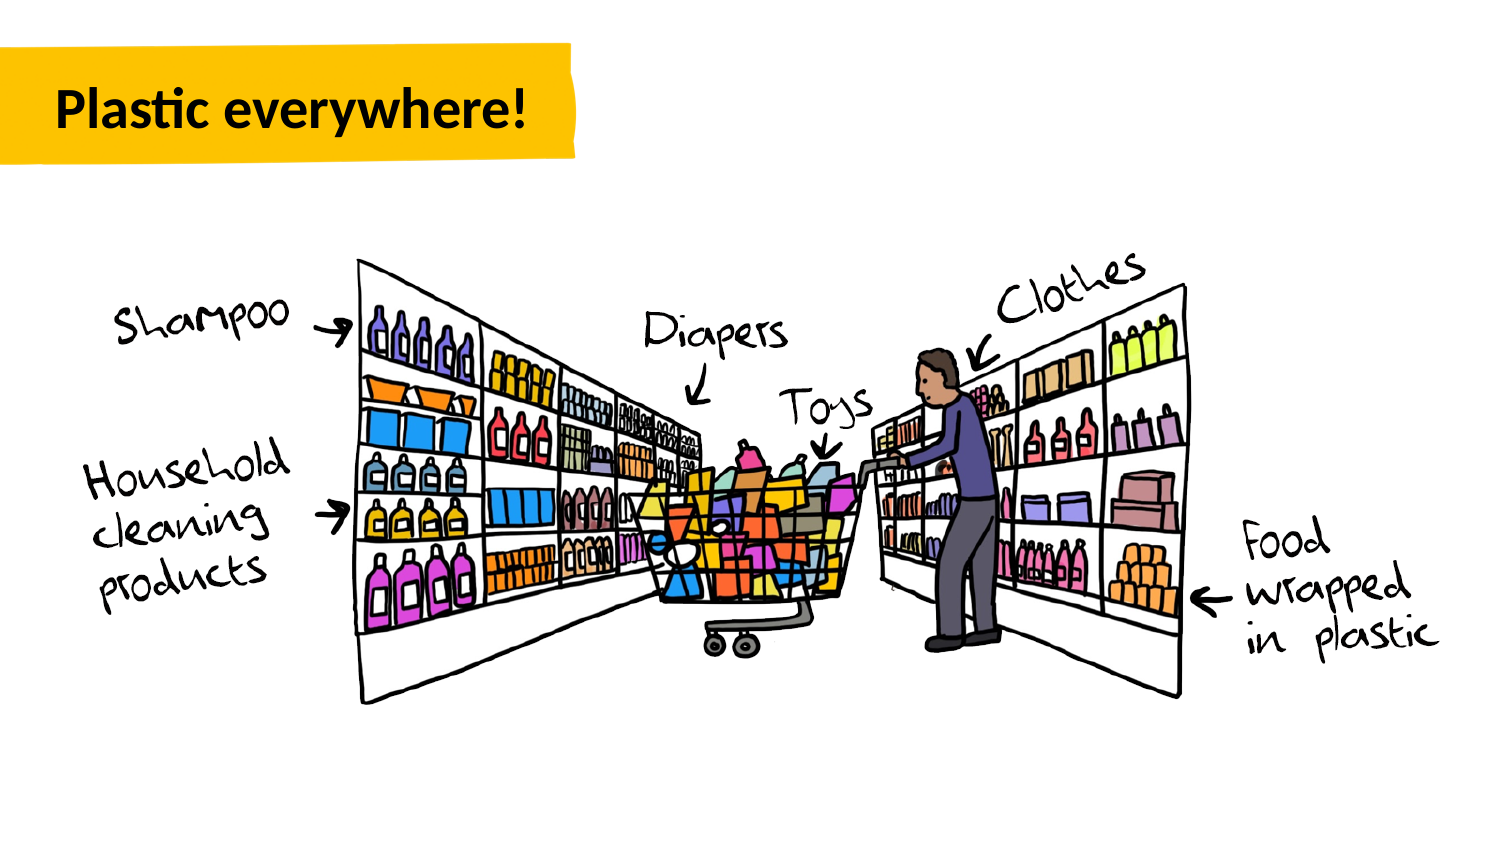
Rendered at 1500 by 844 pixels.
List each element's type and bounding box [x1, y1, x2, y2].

picture [28, 215, 1472, 733]
picture [0, 38, 581, 167]
